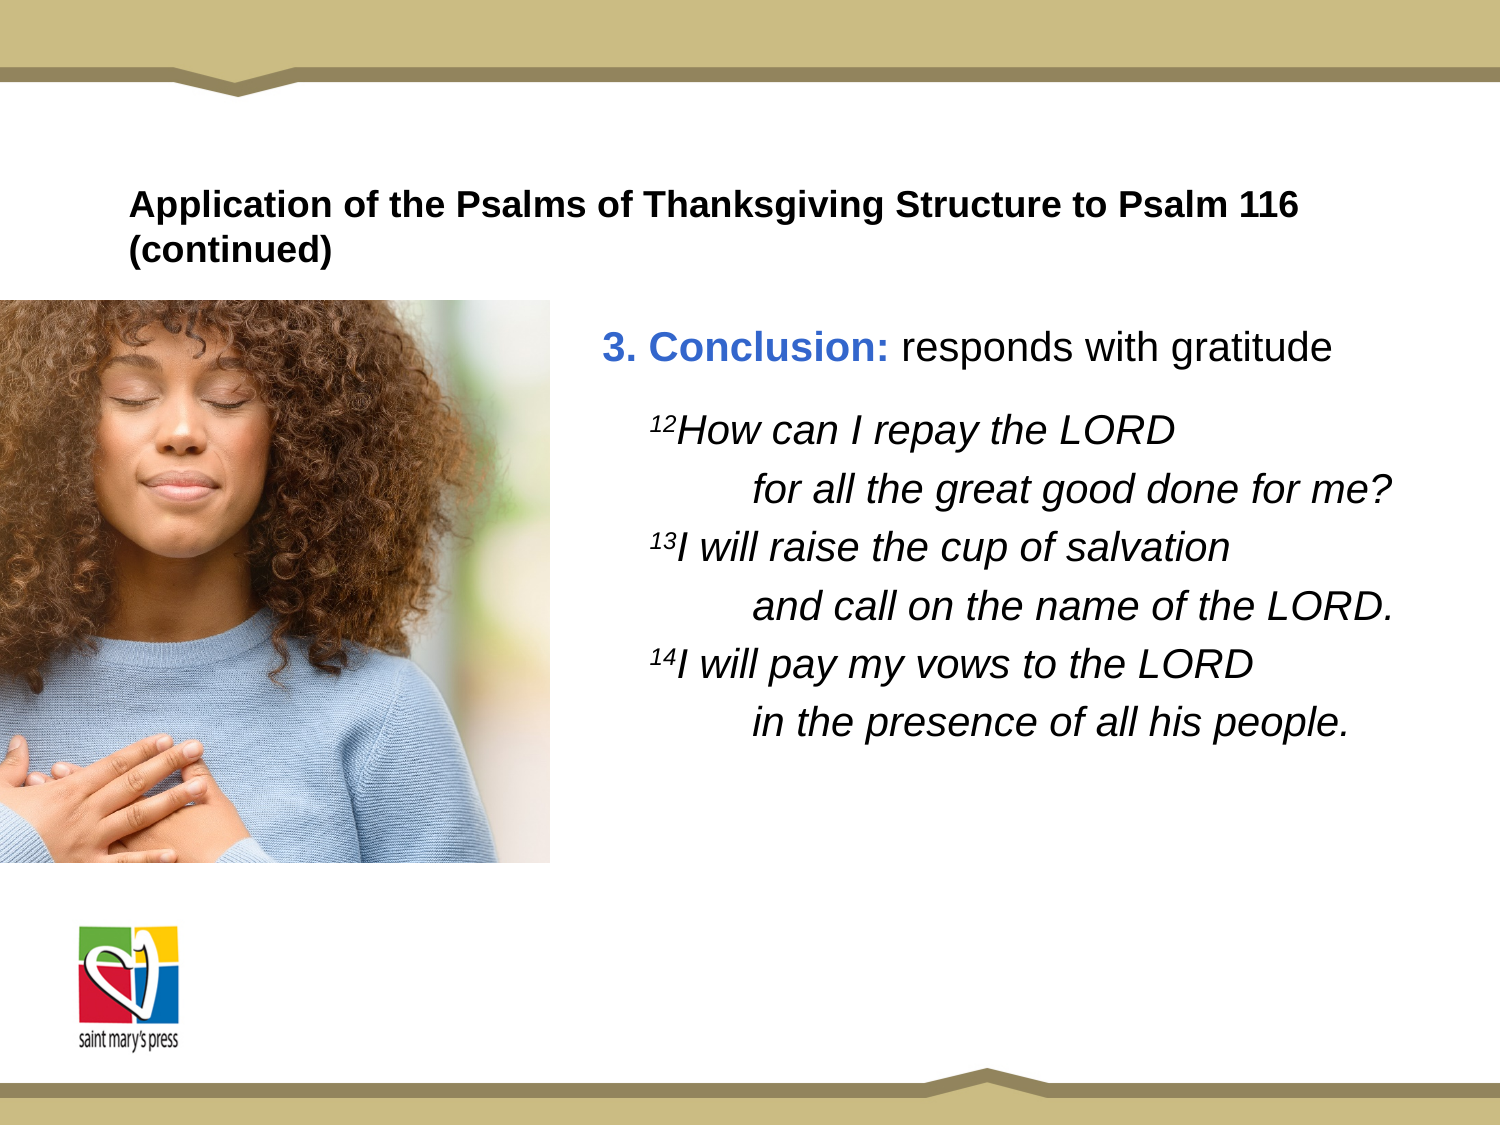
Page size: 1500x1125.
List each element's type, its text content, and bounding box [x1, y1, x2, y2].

picture [0, 0, 1500, 1125]
title Application of the Psalms of Thanksgiving Structure to Psalm 116 (continued) [113, 137, 1325, 313]
list 3. Conclusion: responds with gratitude 12How can I repay the Lord for all the great good done for me? 13I will raise the cup of salvation and call on the name of the Lord. 14I will pay my vows to the Lord in the presence of all his people. [587, 312, 1500, 1075]
